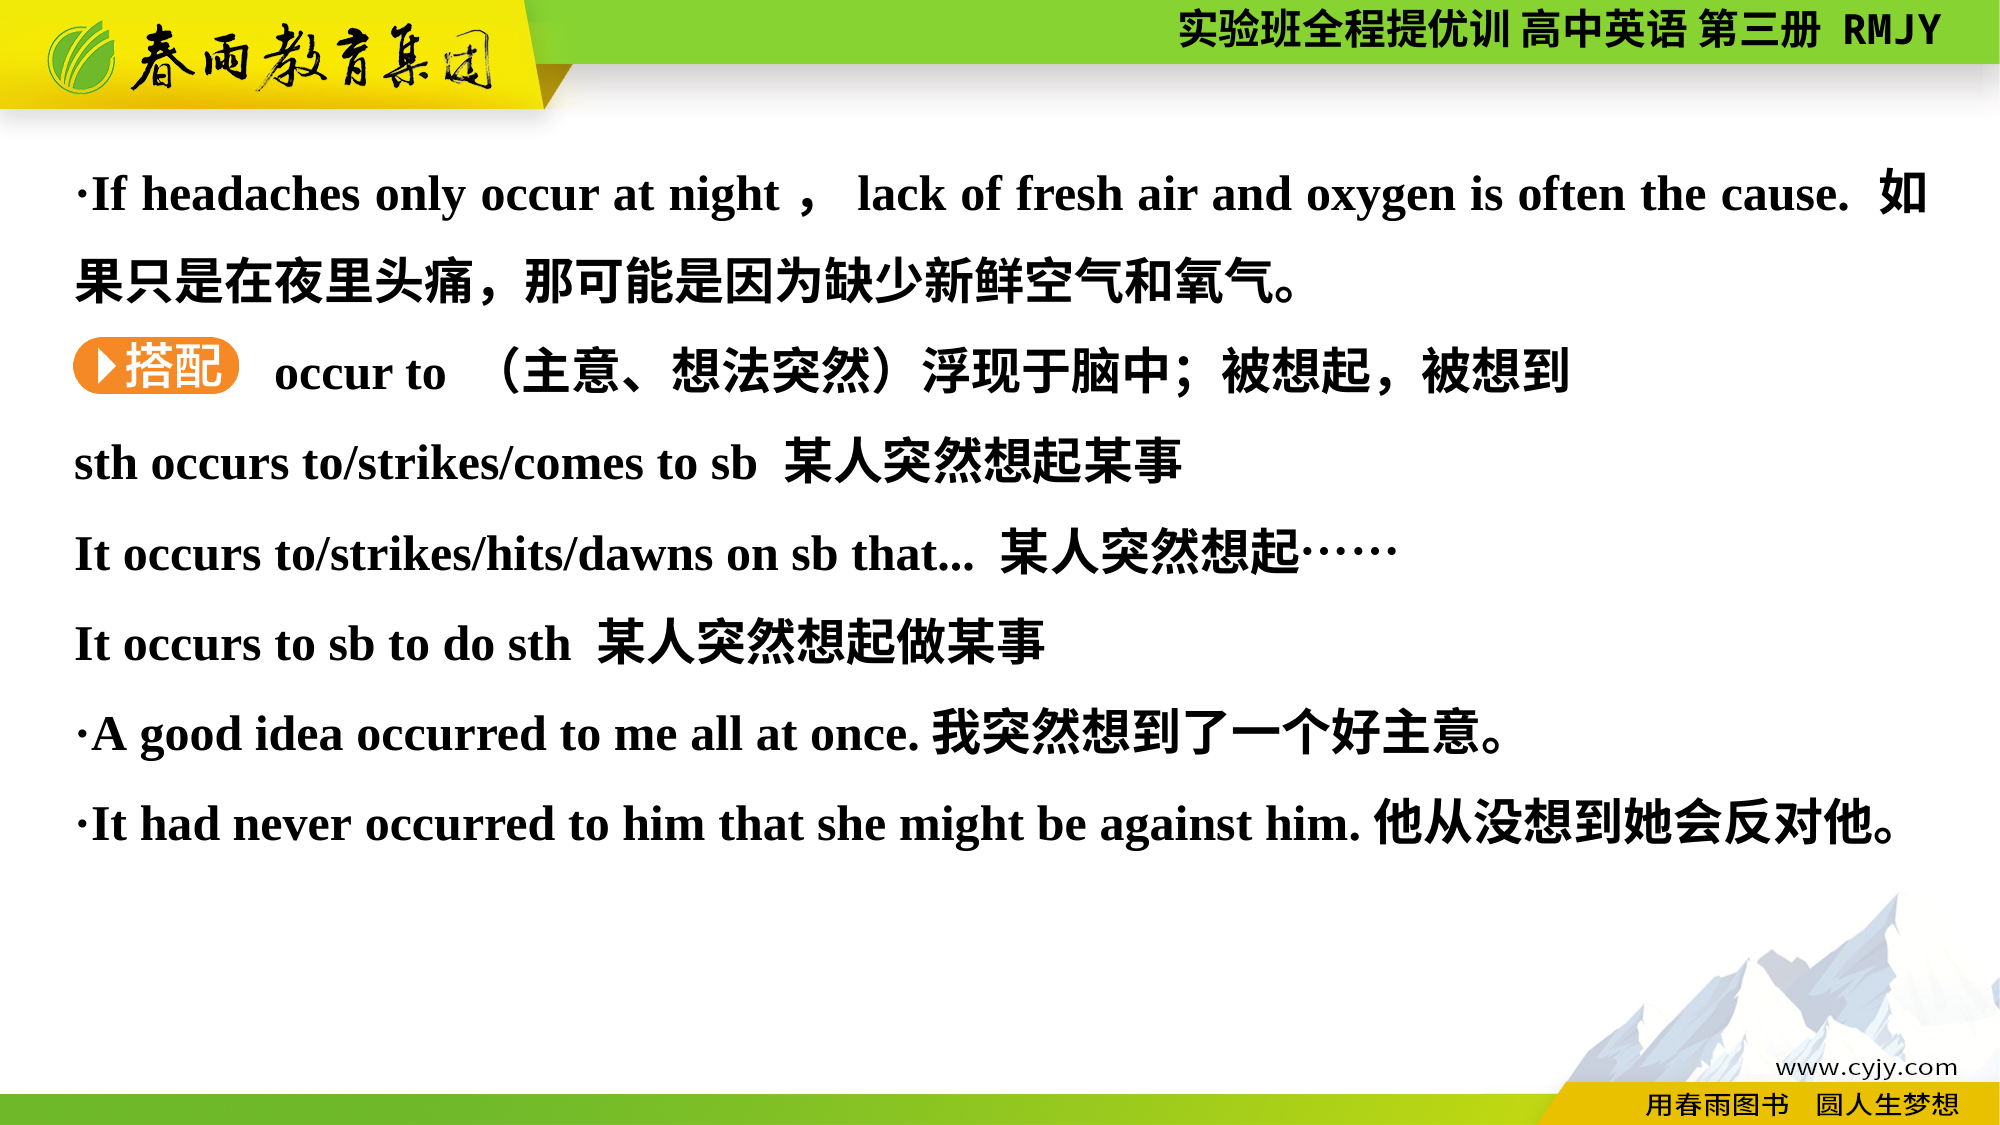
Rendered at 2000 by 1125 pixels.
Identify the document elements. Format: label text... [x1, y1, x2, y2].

list ·If headaches only occur at night，lack of fresh air and oxygen is often the cause. 如果只是在夜里头痛，那可能是因为缺少新鲜空气和氧气。 occur to （主意、想法突然）浮现于脑中；被想起，被想到 sth occurs to/strikes/comes to sb 某人突然想起某事 It occurs to/strikes/hits/dawns on sb that... 某人突然想起…… It occurs to sb to do sth 某人突然想起做某事 ·A good idea occurred to me all at once.我突然想到了一个好主意。 ·It had never occurred to him that she might be against him.他从没想到她会反对他。 [59, 122, 1944, 854]
picture [0, 0, 2000, 1125]
